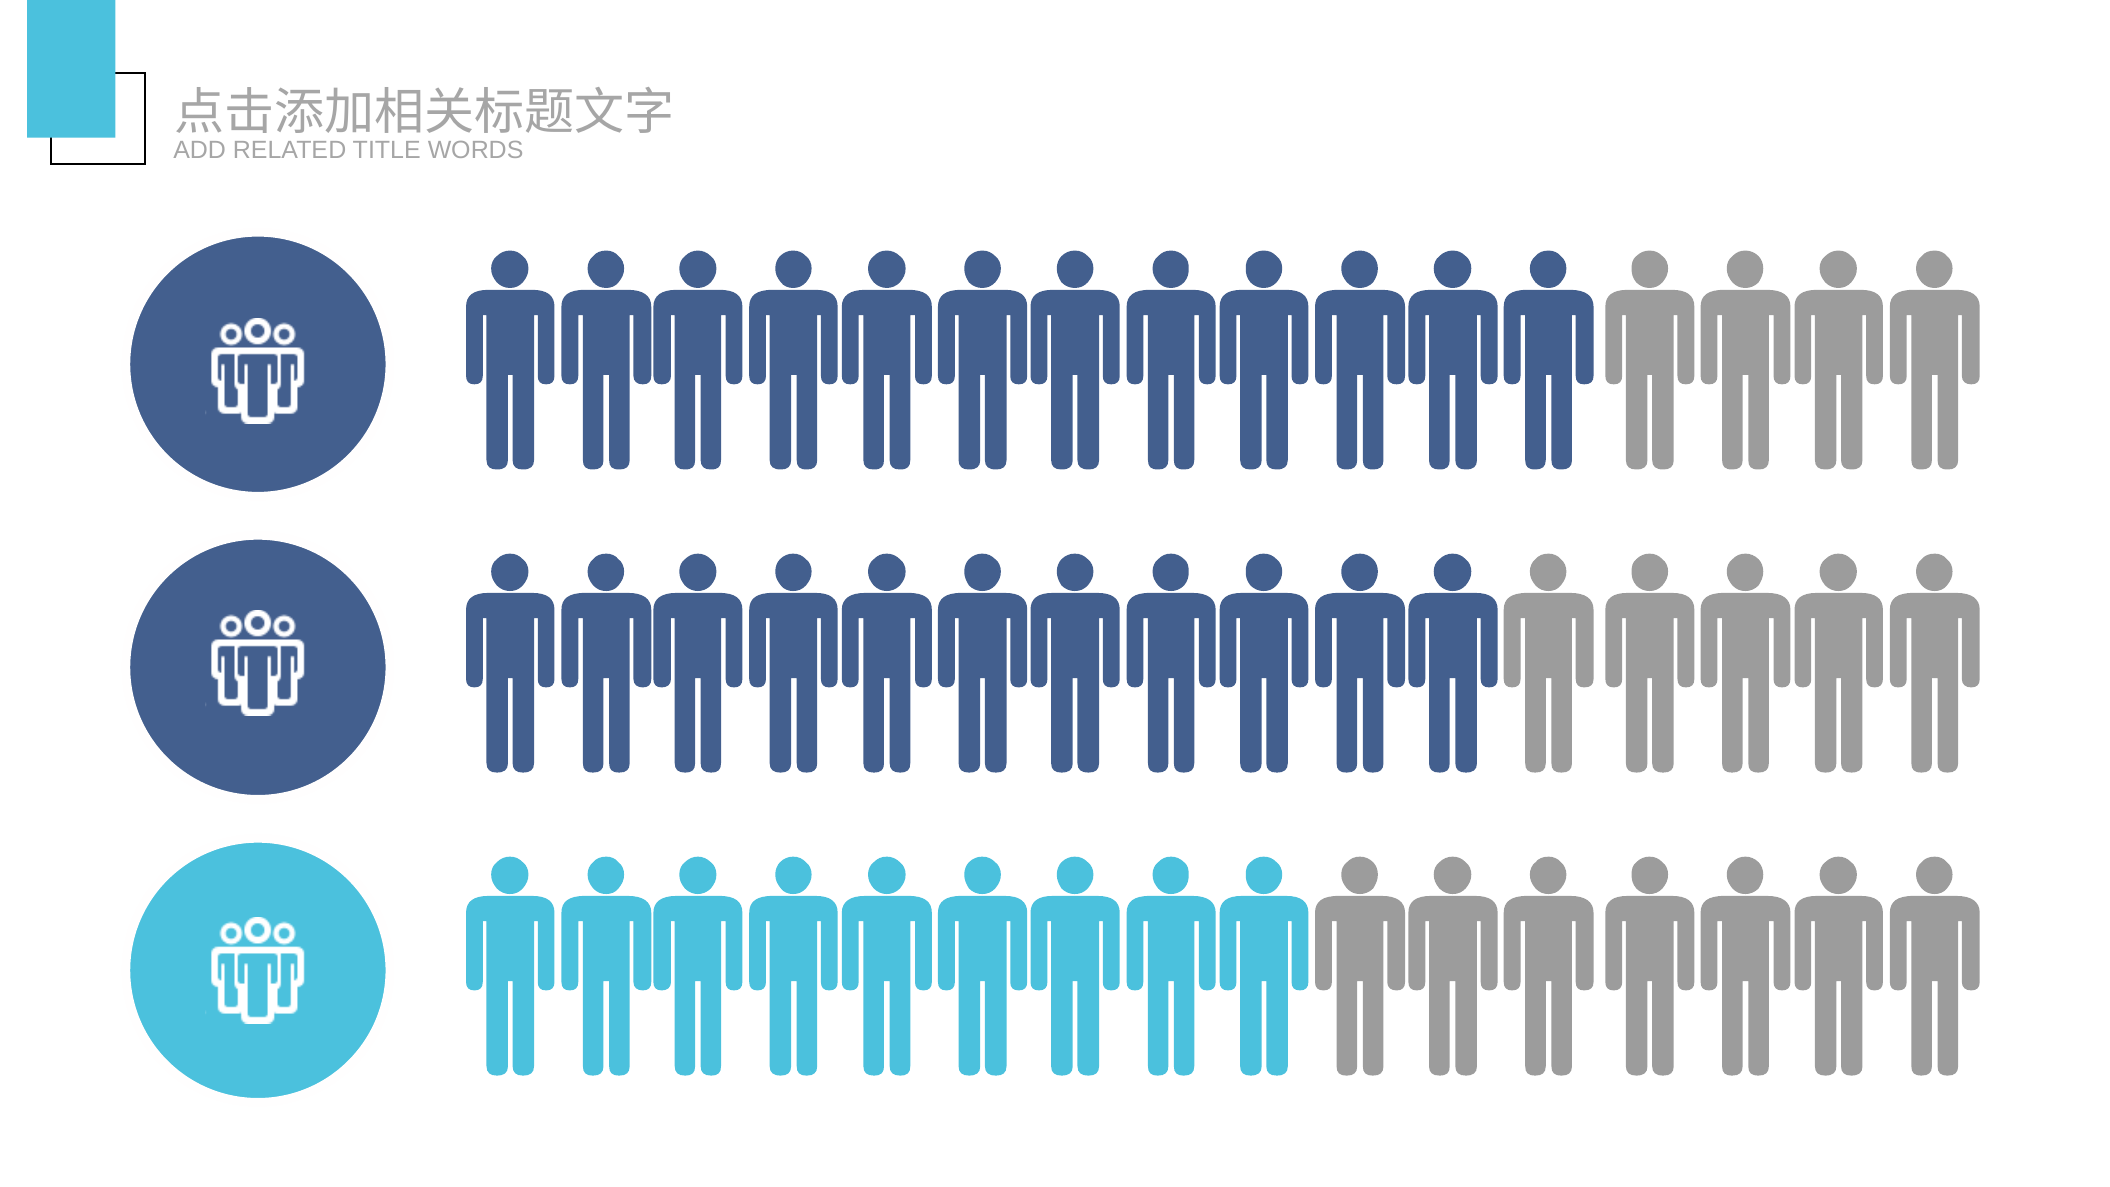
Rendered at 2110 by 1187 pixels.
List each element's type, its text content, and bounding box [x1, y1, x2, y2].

text_box [1408, 553, 1498, 773]
text_box [1030, 856, 1120, 1076]
text_box [1700, 553, 1791, 773]
text_box ADD RELATED TITLE WORDS [173, 133, 525, 164]
picture [205, 917, 311, 1024]
text_box [841, 553, 932, 773]
text_box [1700, 856, 1791, 1076]
text_box [1030, 289, 1120, 470]
picture [205, 318, 311, 424]
text_box [937, 289, 1028, 470]
text_box [561, 553, 652, 773]
text_box [1219, 856, 1309, 1076]
text_box [749, 856, 838, 1076]
text_box [491, 250, 529, 288]
text_box [679, 250, 717, 288]
text_box [1794, 289, 1883, 470]
text_box [1056, 250, 1094, 288]
text_box [1529, 250, 1567, 288]
text_box [466, 553, 555, 773]
text_box [1152, 250, 1189, 288]
text_box [841, 856, 932, 1076]
text_box [1916, 250, 1953, 288]
text_box [1503, 289, 1594, 470]
text_box [775, 250, 812, 288]
text_box 点击添加相关标题文字 [174, 79, 675, 140]
text_box [1219, 553, 1309, 773]
text_box [1605, 856, 1695, 1076]
text_box [1605, 289, 1695, 470]
text_box [1126, 289, 1216, 470]
text_box [561, 289, 652, 470]
text_box [1819, 250, 1857, 288]
text_box [1219, 289, 1309, 470]
text_box [749, 553, 838, 773]
text_box [868, 250, 906, 288]
text_box [1605, 553, 1695, 773]
text_box [1631, 250, 1669, 288]
text_box [1503, 553, 1594, 773]
text_box [50, 72, 146, 165]
text_box [1889, 856, 1980, 1076]
text_box [1889, 553, 1980, 773]
text_box [653, 289, 743, 470]
text_box [126, 535, 390, 800]
text_box [964, 250, 1001, 288]
text_box [1315, 856, 1406, 1076]
text_box [841, 289, 932, 470]
text_box [1315, 289, 1406, 470]
text_box [1126, 856, 1216, 1076]
text_box [26, 0, 116, 139]
text_box [937, 856, 1028, 1076]
text_box [653, 553, 743, 773]
text_box [126, 838, 390, 1103]
text_box [587, 250, 625, 288]
text_box [1889, 289, 1980, 470]
text_box [1503, 856, 1594, 1076]
text_box [561, 856, 652, 1076]
text_box [1700, 289, 1791, 470]
text_box [466, 856, 555, 1076]
text_box [1245, 250, 1283, 288]
text_box [1433, 250, 1472, 288]
text_box [126, 232, 390, 497]
text_box [653, 856, 743, 1076]
text_box [1408, 289, 1498, 470]
text_box [1408, 856, 1498, 1076]
text_box [1315, 553, 1406, 773]
text_box [1341, 250, 1378, 288]
text_box [937, 553, 1028, 773]
text_box [1030, 553, 1120, 773]
text_box [1794, 553, 1883, 773]
text_box [466, 289, 555, 470]
text_box [1726, 250, 1764, 288]
picture [205, 610, 311, 716]
text_box [1794, 856, 1883, 1076]
text_box [1126, 553, 1216, 773]
text_box [749, 289, 838, 470]
